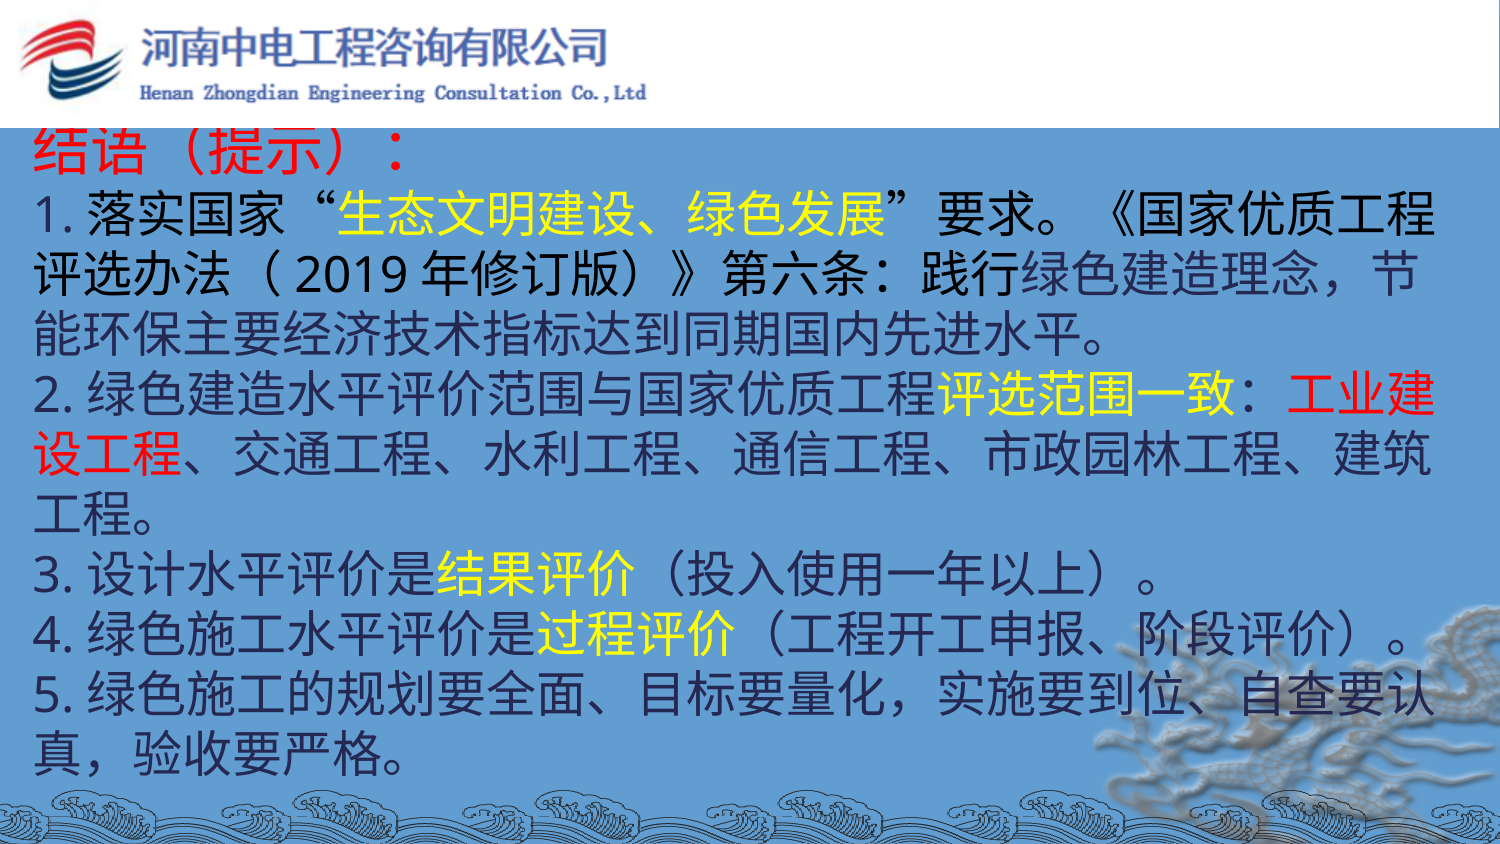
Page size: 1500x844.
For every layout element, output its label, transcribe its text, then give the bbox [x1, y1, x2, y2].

picture [0, 0, 1500, 129]
title 结语（提示）： 1.落实国家“生态文明建设、绿色发展”要求。《国家优质工程评选办法（2019年修订版）》第六条：践行绿色建造理念，节能环保主要经济技术指标达到同期国内先进水平。 2.绿色建造水平评价范围与国家优质工程评选范围一致：工业建设工程、交通工程、水利工程、通信工程、市政园林工程、建筑工程。 3.设计水平评价是结果评价（投入使用一年以上）。 4.绿色施工水平评价是过程评价（工程开工申报、阶段评价）。 5.绿色施工的规划要全面、目标要量化，实施要到位、自查要认真，验收要严格。 [17, 129, 1483, 767]
